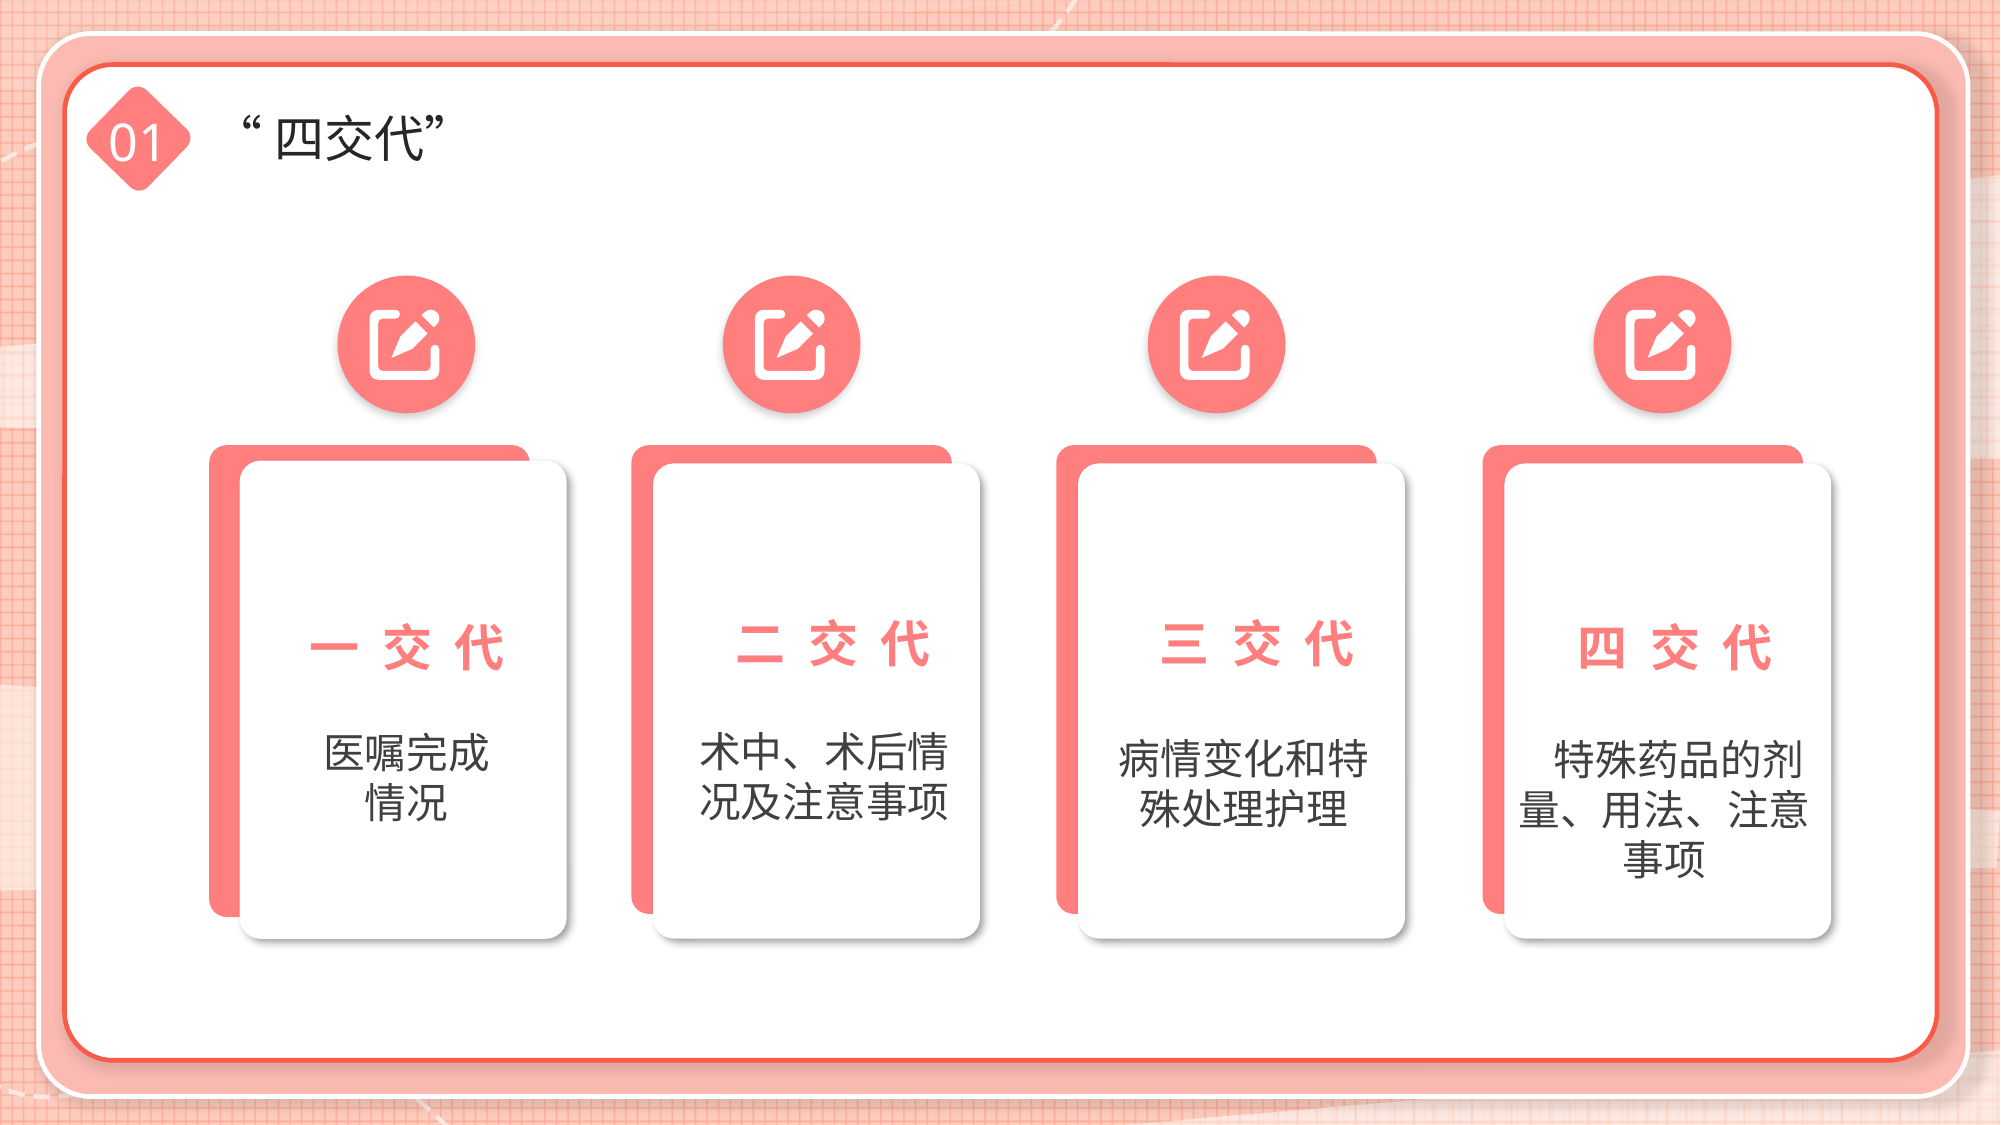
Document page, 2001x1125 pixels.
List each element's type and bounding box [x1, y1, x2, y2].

text_box [94, 96, 622, 181]
text_box [631, 445, 977, 936]
text_box [1593, 275, 1732, 414]
text_box [1056, 445, 1402, 936]
text_box [722, 275, 861, 414]
text_box [209, 445, 564, 936]
text_box [1147, 275, 1286, 414]
text_box [1482, 445, 1829, 936]
picture [0, 0, 2000, 1125]
text_box [337, 275, 476, 414]
